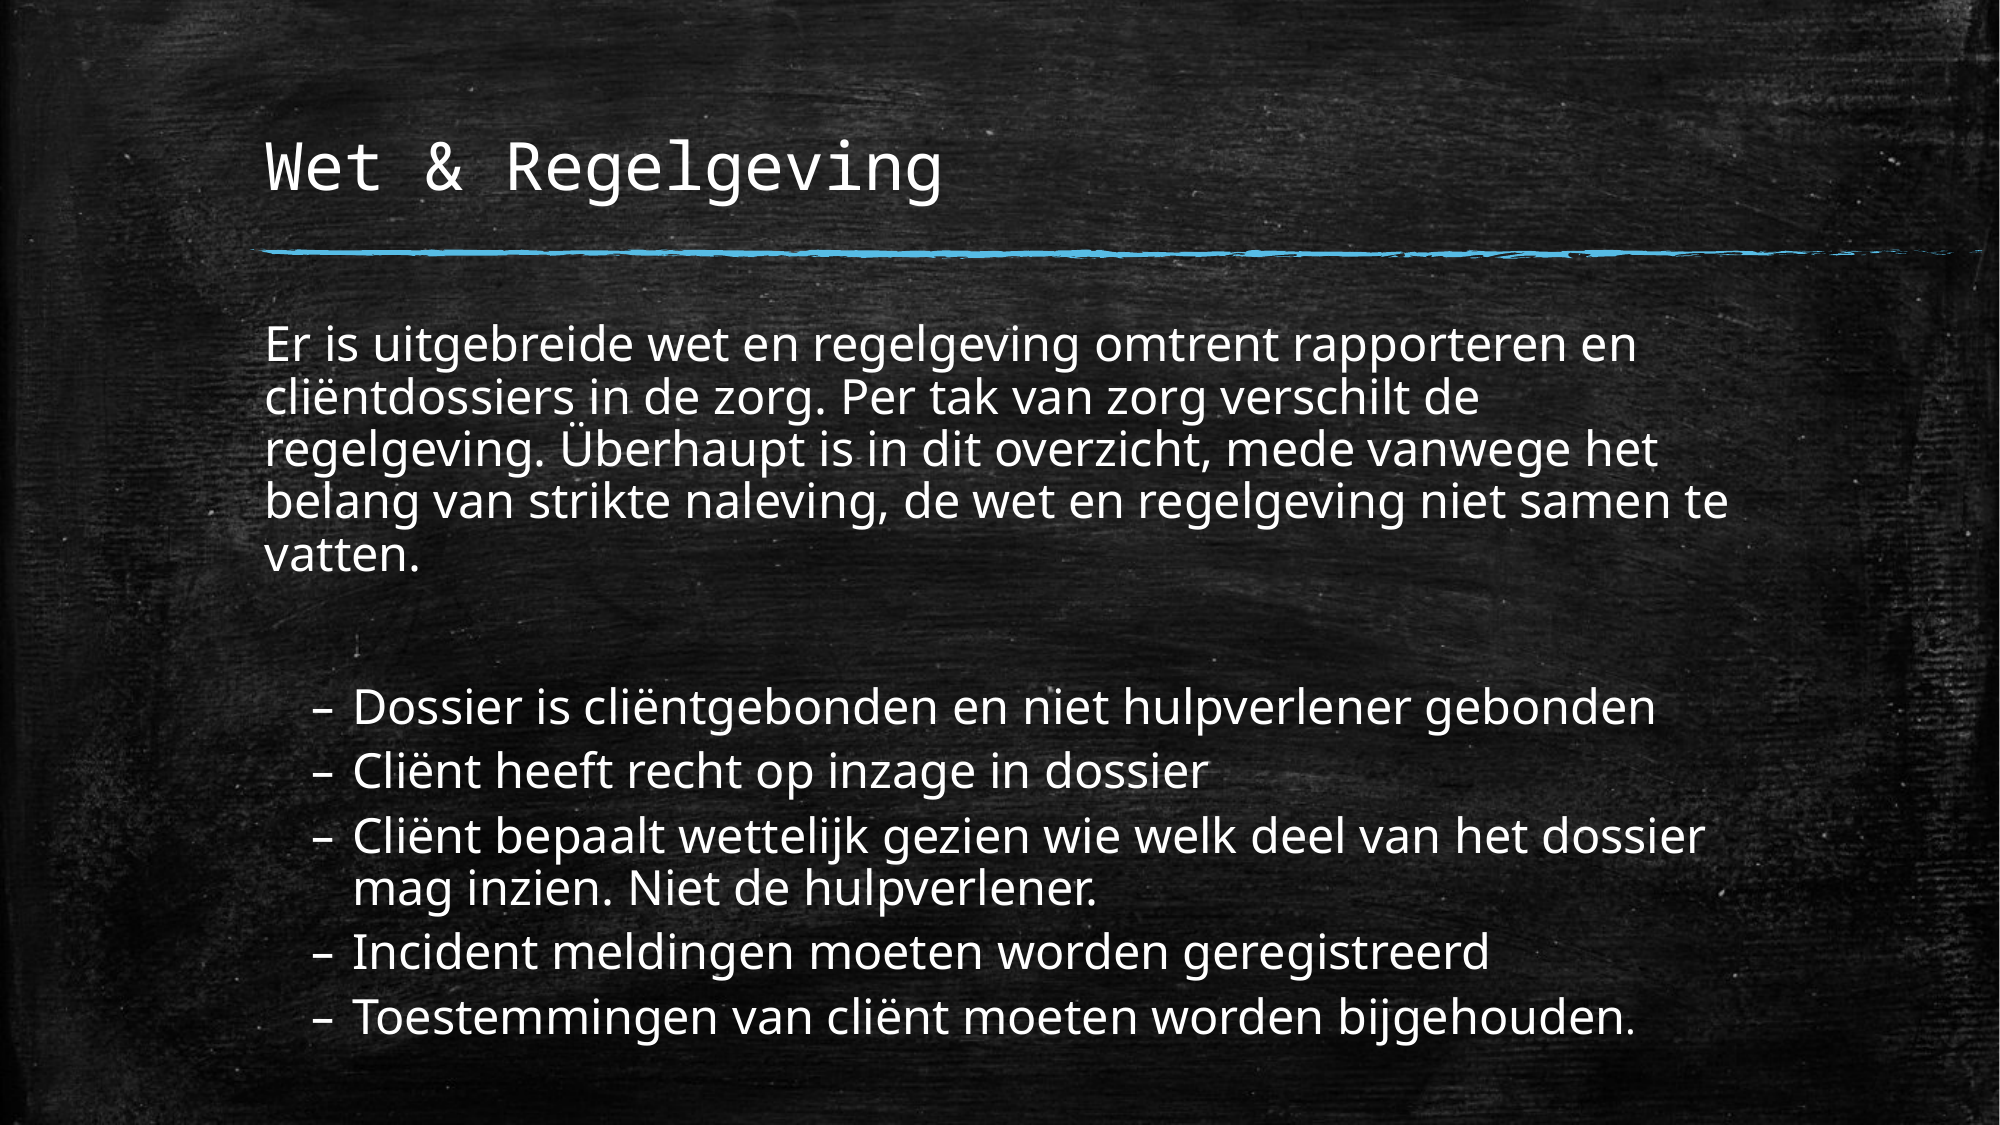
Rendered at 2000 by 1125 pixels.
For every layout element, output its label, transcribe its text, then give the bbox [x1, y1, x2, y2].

list Er is uitgebreide wet en regelgeving omtrent rapporteren en cliëntdossiers in de zorg. Per tak van zorg verschilt de regelgeving. Überhaupt is in dit overzicht, mede vanwege het belang van strikte naleving, de wet en regelgeving niet samen te vatten. Dossier is cliëntgebonden en niet hulpverlener gebonden Cliënt heeft recht op inzage in dossier Cliënt bepaalt wettelijk gezien wie welk deel van het dossier mag inzien. Niet de hulpverlener. Incident meldingen moeten worden geregistreerd Toestemmingen van cliënt moeten worden bijgehouden. [249, 312, 1750, 1059]
title Wet & Regelgeving [249, 45, 1750, 213]
